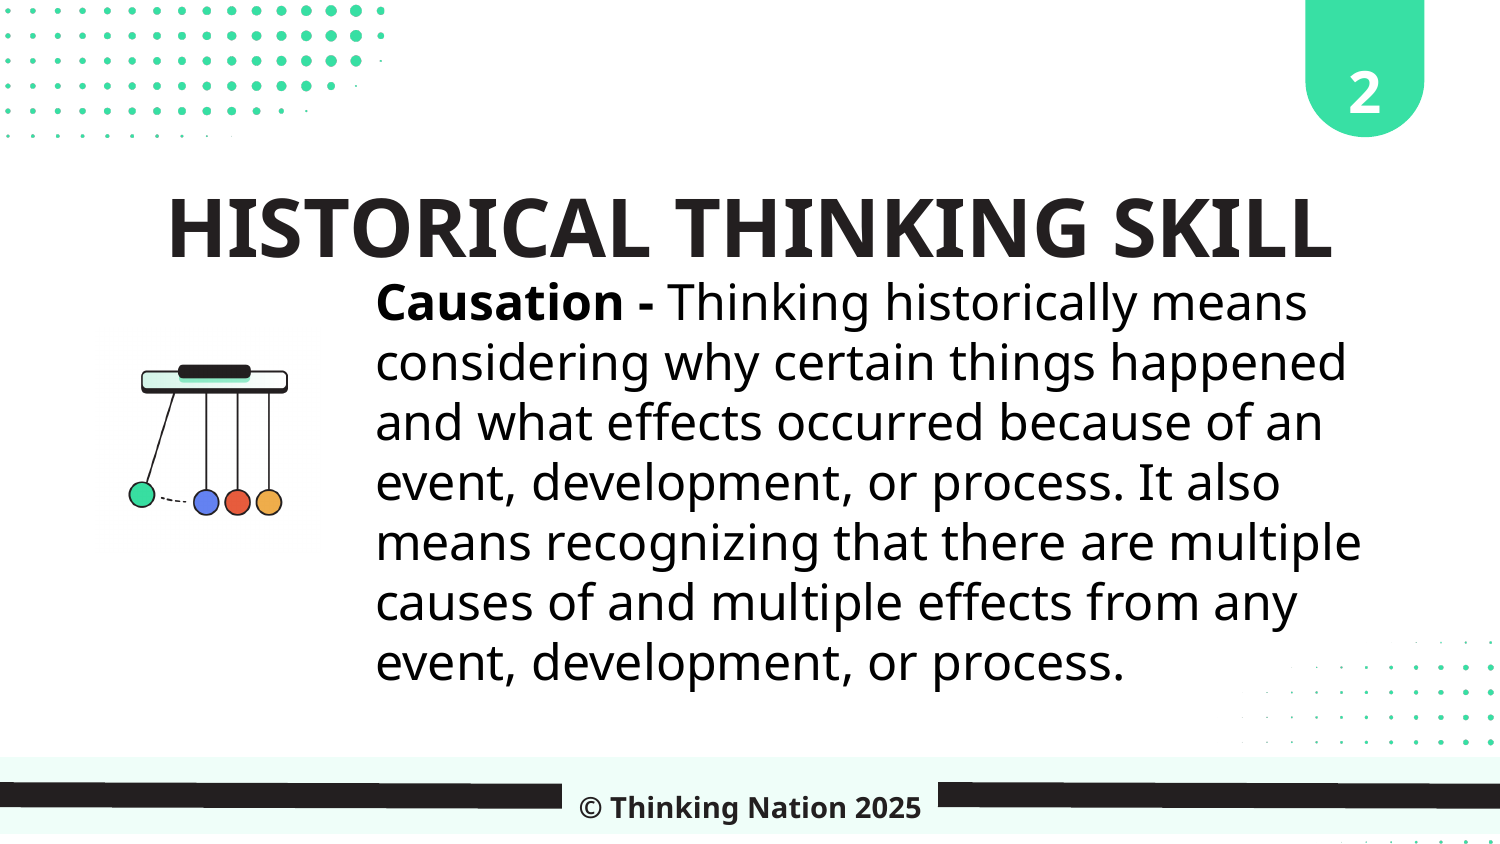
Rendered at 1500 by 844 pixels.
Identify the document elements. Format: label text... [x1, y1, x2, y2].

text_box [1217, 640, 1500, 755]
text_box HISTORICAL THINKING SKILL [59, 137, 1441, 274]
picture [95, 327, 321, 553]
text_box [0, 756, 1500, 835]
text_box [1300, 0, 1430, 138]
text_box [0, 0, 385, 138]
text_box Causation - Thinking historically means considering why certain things happened and what effects occurred because of an event, development, or process. It also means recognizing that there are multiple causes of and multiple effects from any event, development, or process. [375, 274, 1421, 691]
